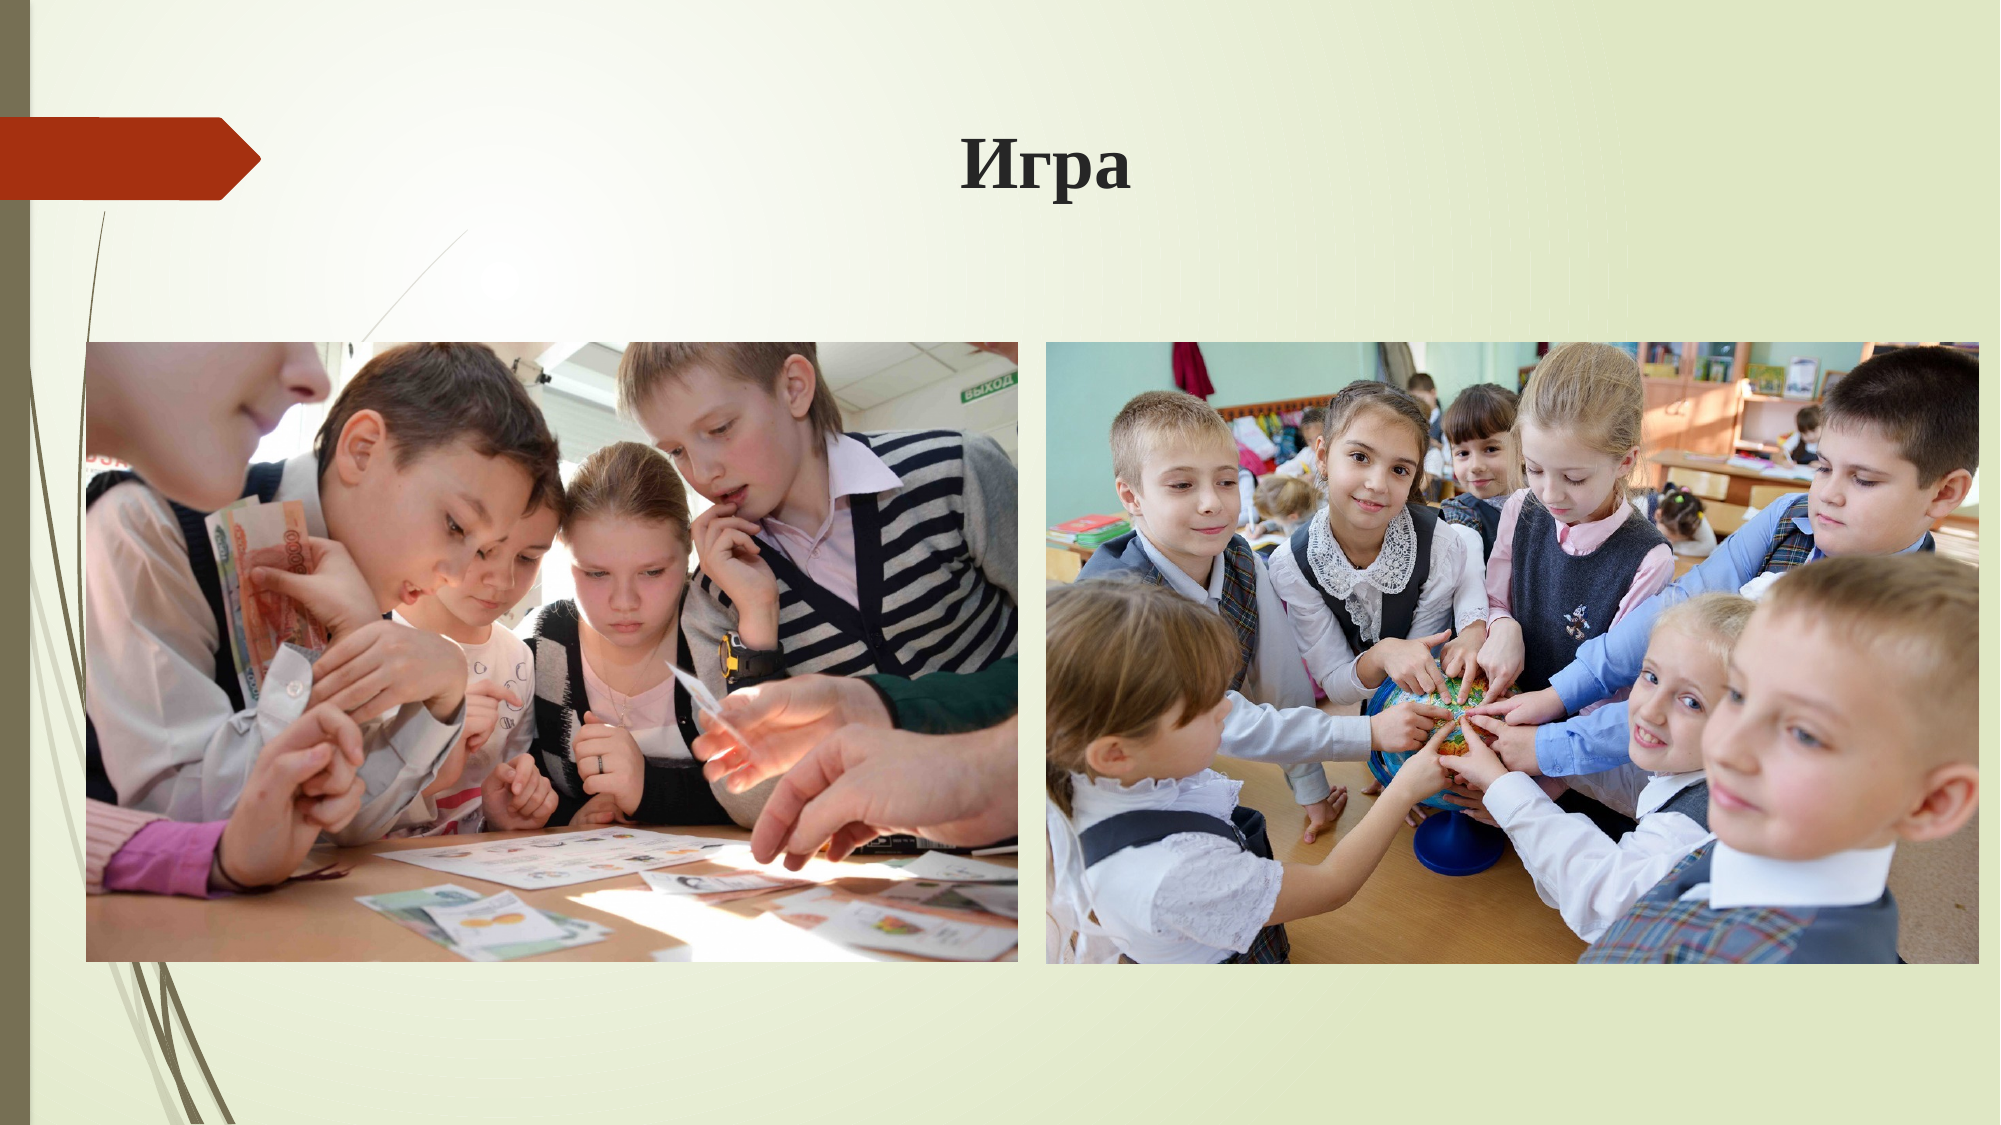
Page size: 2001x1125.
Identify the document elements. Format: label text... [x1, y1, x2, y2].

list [86, 341, 1018, 963]
picture [1045, 341, 1979, 965]
title Игра [315, 106, 1778, 317]
